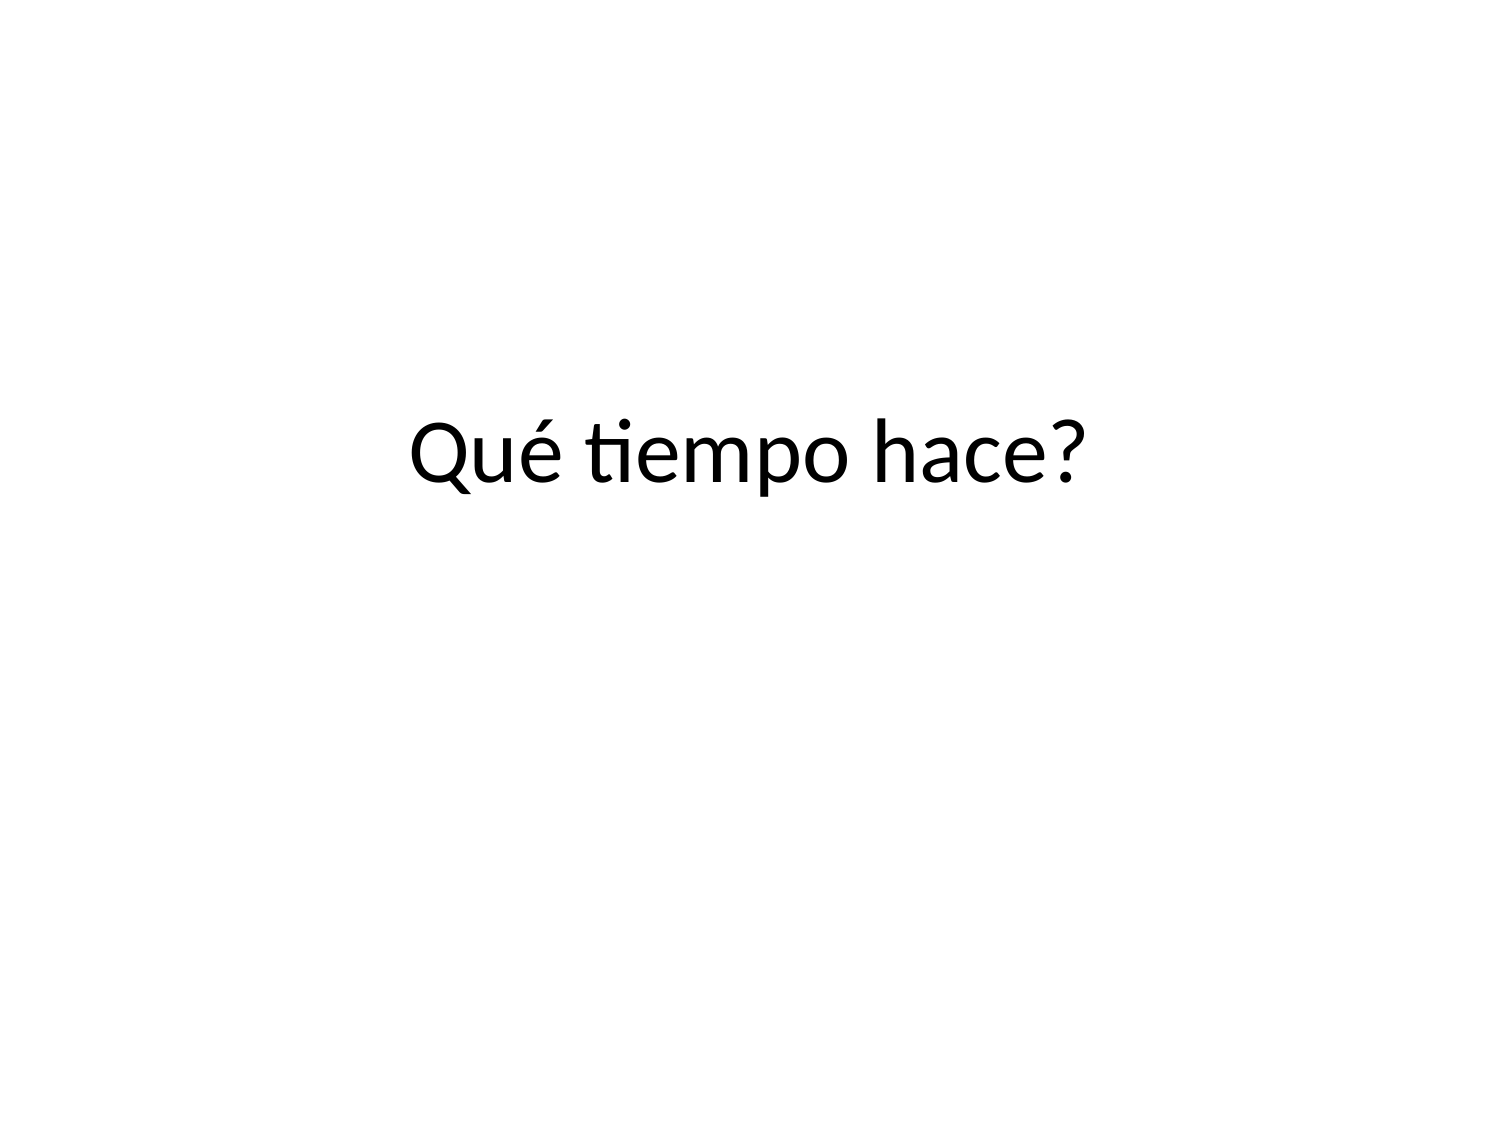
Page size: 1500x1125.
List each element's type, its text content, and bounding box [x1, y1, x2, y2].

title Qué tiempo hace? [75, 45, 1425, 1068]
